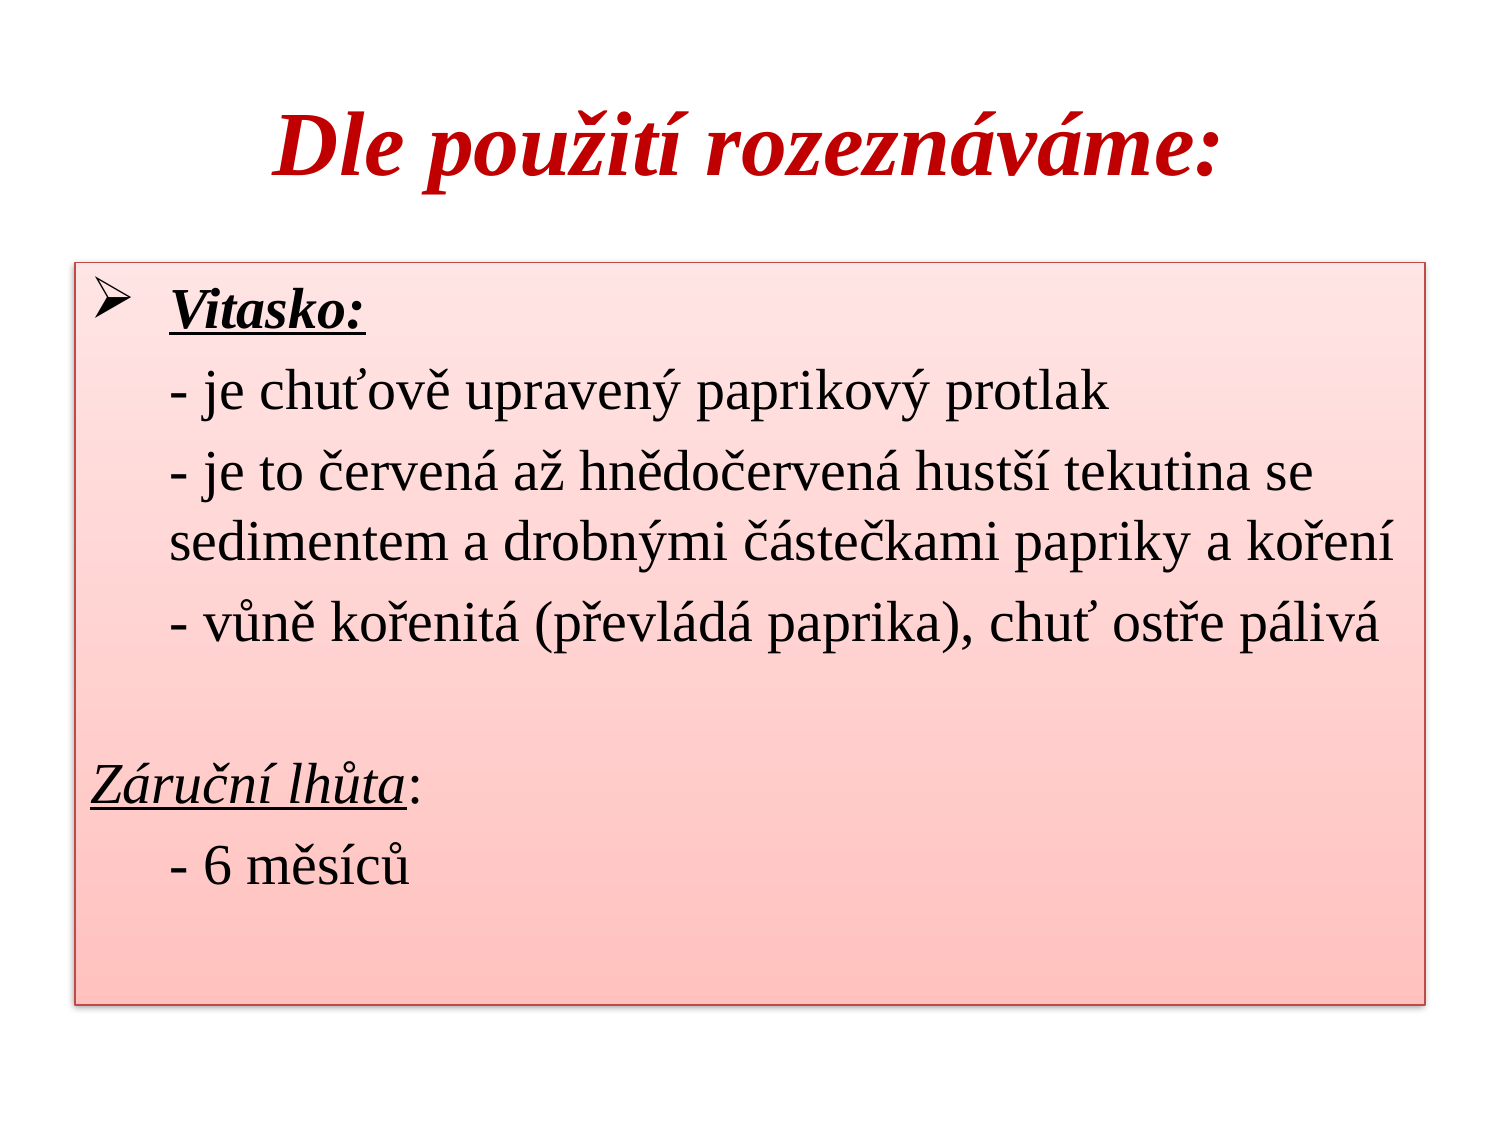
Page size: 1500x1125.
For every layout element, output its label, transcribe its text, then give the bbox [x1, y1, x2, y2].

list Vitasko: - je chuťově upravený paprikový protlak - je to červená až hnědočervená hustší tekutina se sedimentem a drobnými částečkami papriky a koření - vůně kořenitá (převládá paprika), chuť ostře pálivá Záruční lhůta: - 6 měsíců [74, 262, 1426, 1006]
title Dle použití rozeznáváme: [75, 45, 1425, 233]
